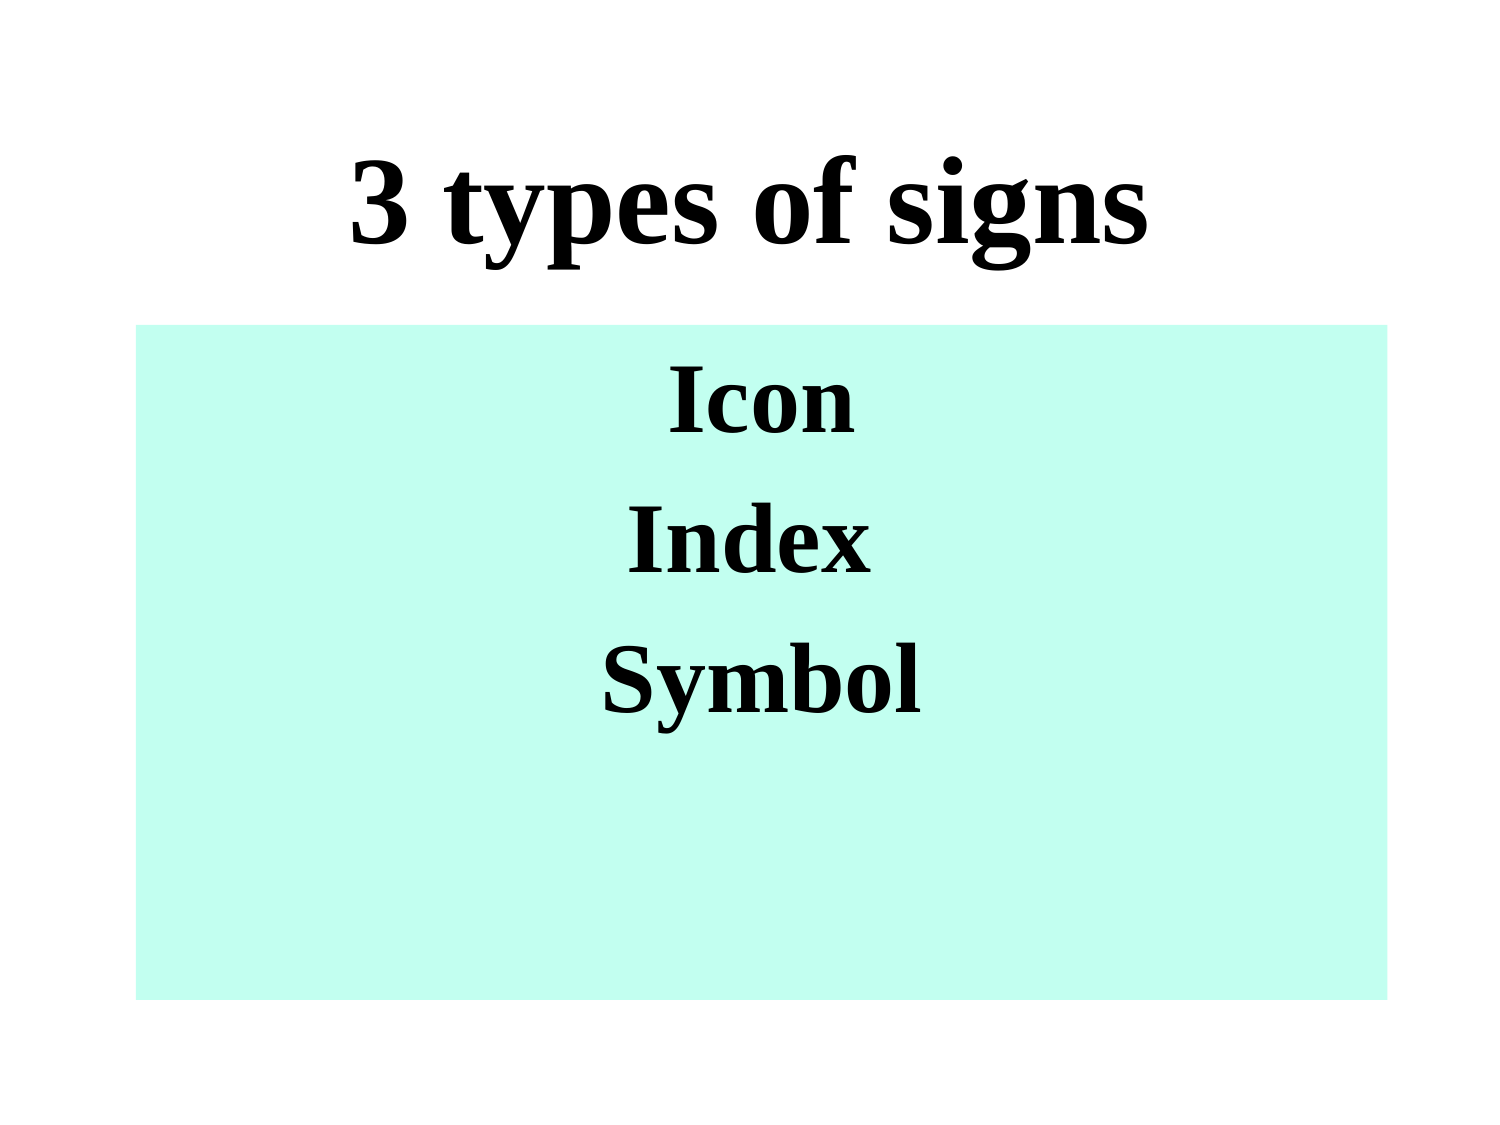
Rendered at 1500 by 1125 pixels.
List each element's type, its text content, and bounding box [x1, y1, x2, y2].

title 3 types of signs [112, 99, 1388, 288]
list Icon Index Symbol [135, 324, 1388, 1000]
